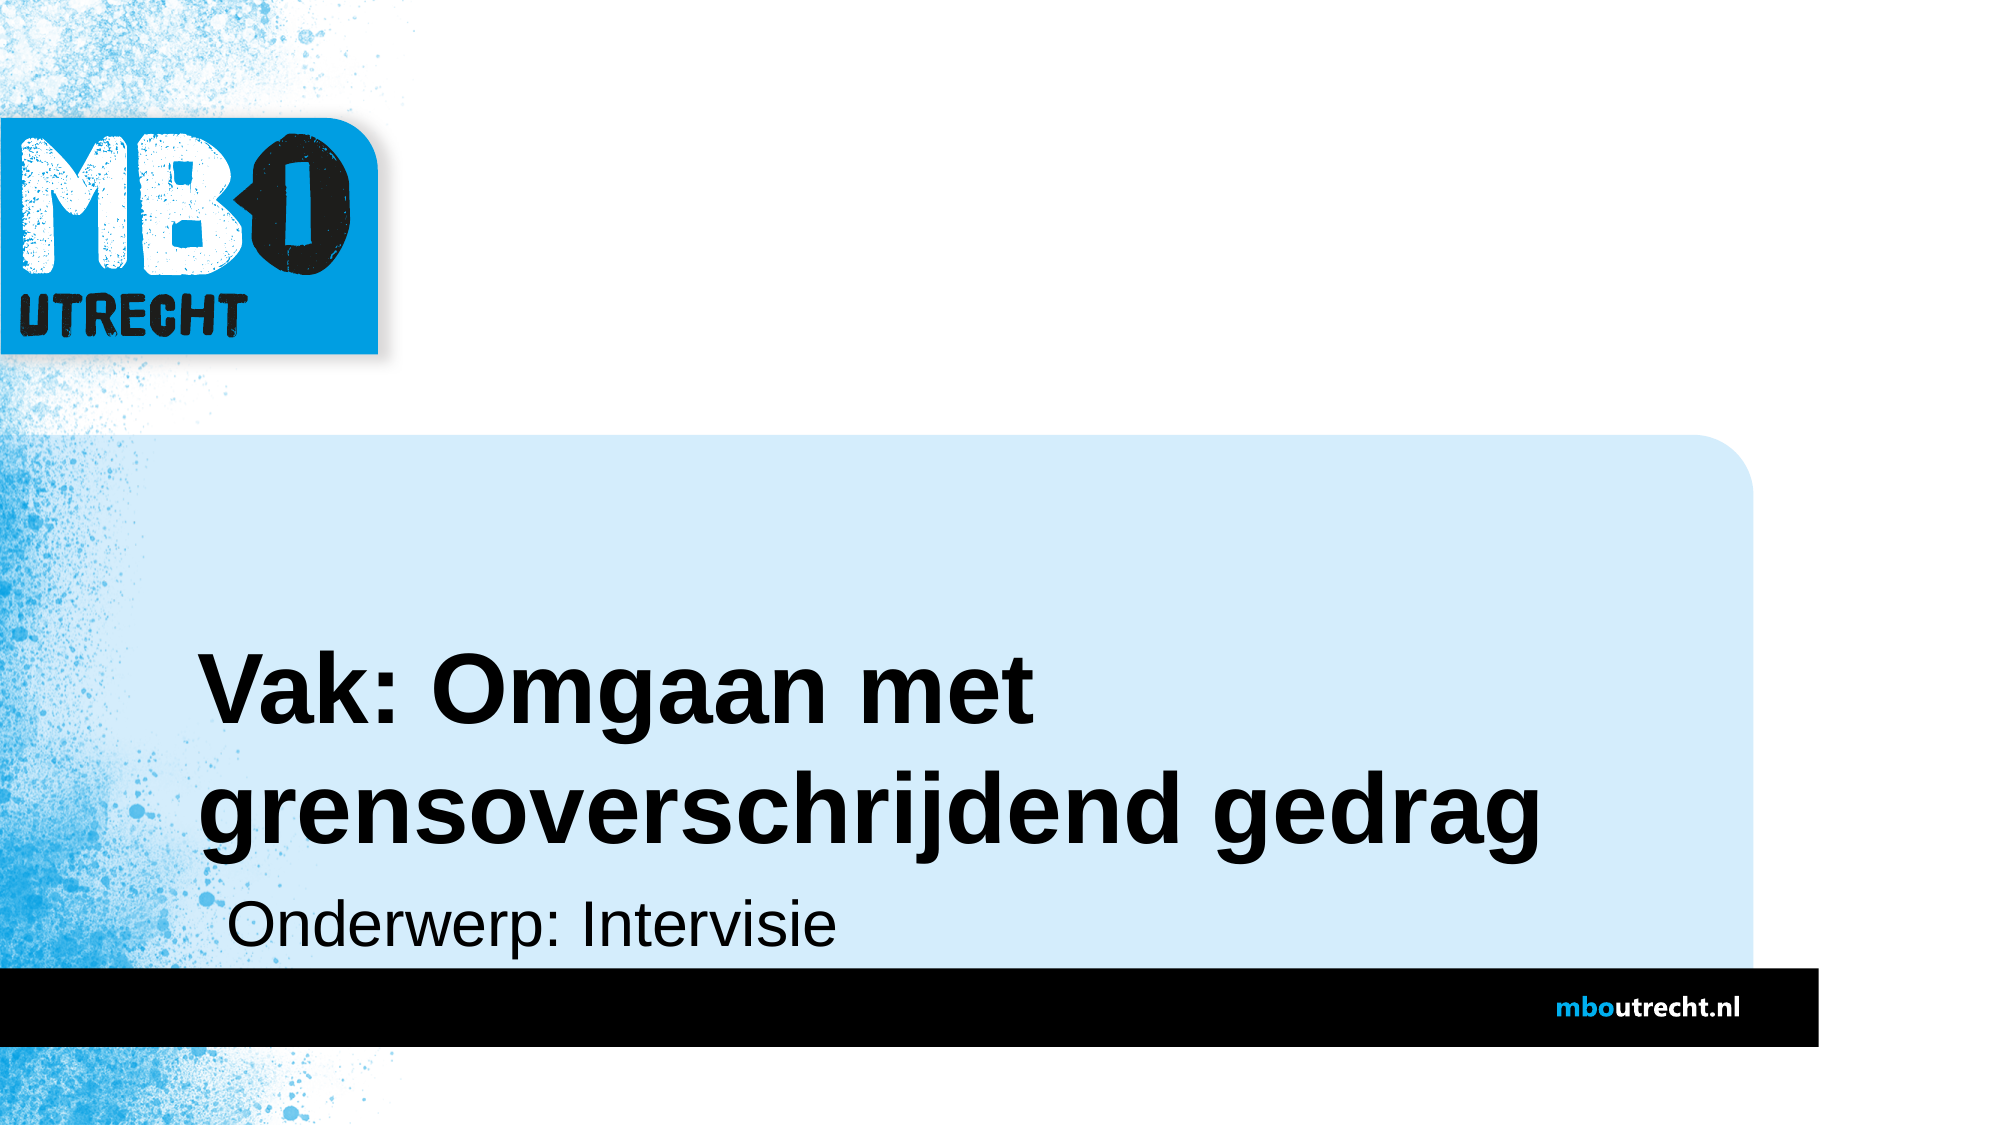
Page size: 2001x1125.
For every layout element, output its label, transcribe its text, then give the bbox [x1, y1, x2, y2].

picture [0, 1047, 415, 1125]
subtitle Onderwerp: Intervisie [225, 881, 1727, 974]
picture [0, 0, 415, 968]
title Vak: Omgaan met grensoverschrijdend gedrag [197, 503, 1699, 792]
